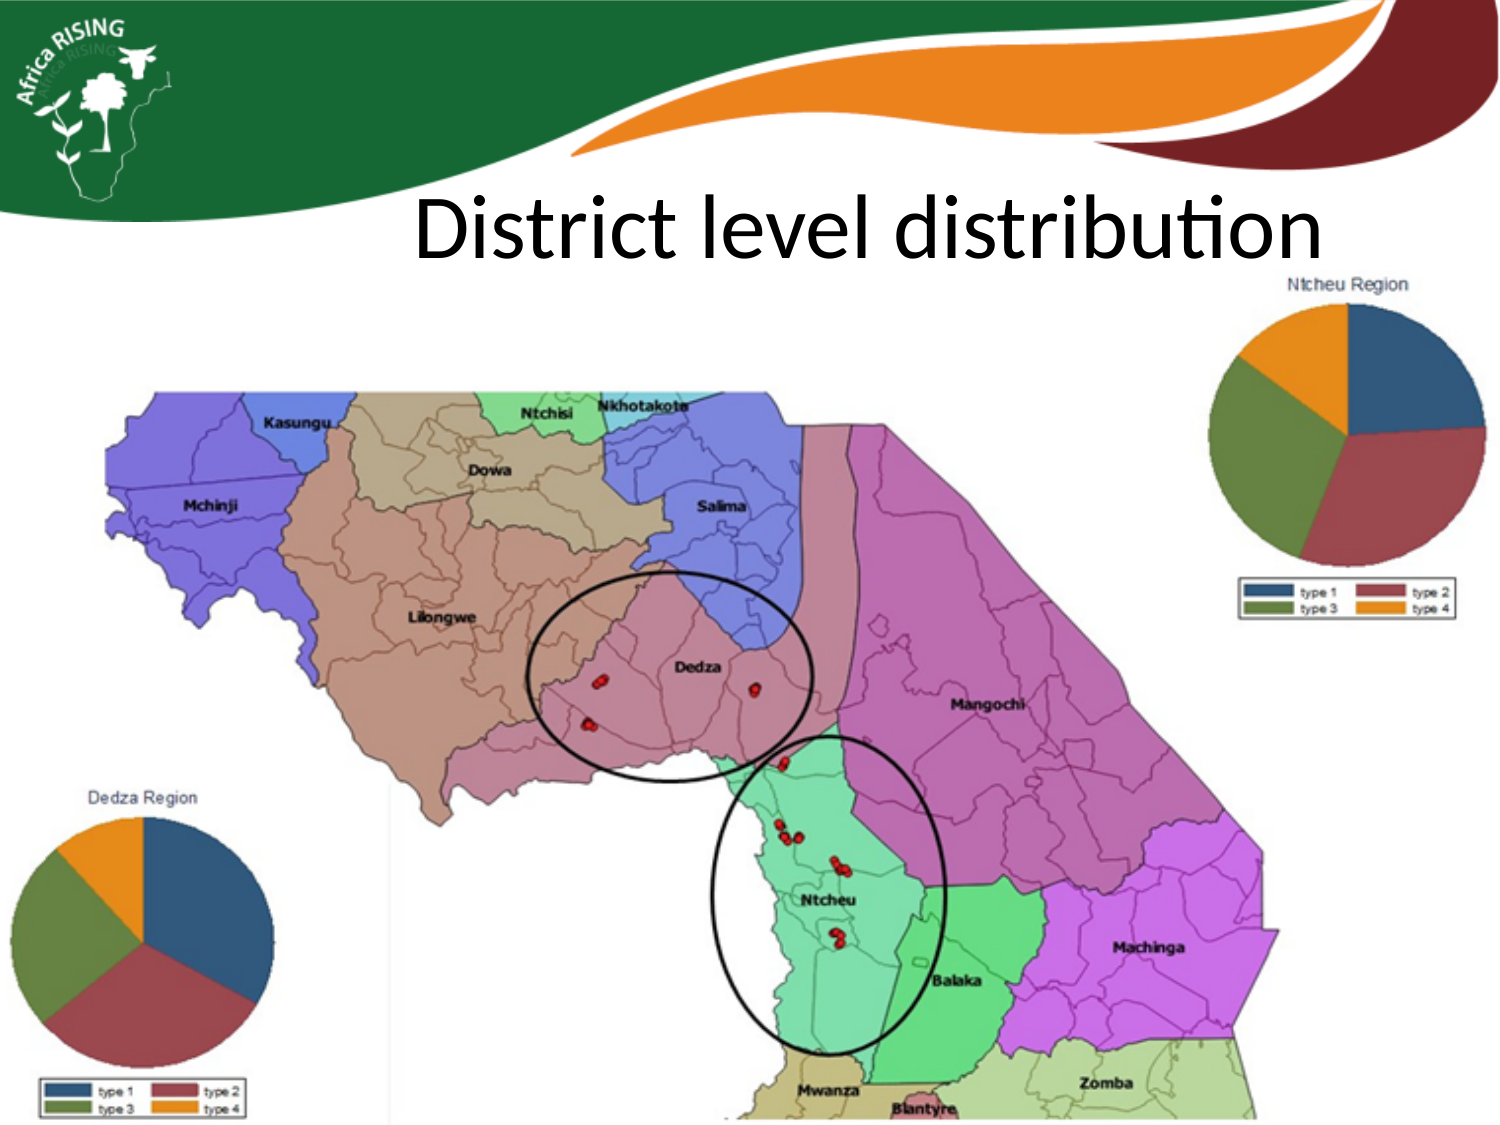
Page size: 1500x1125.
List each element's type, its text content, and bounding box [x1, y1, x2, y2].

title District level distribution [398, 127, 1500, 270]
picture [0, 270, 1500, 1125]
picture [0, 0, 1499, 222]
